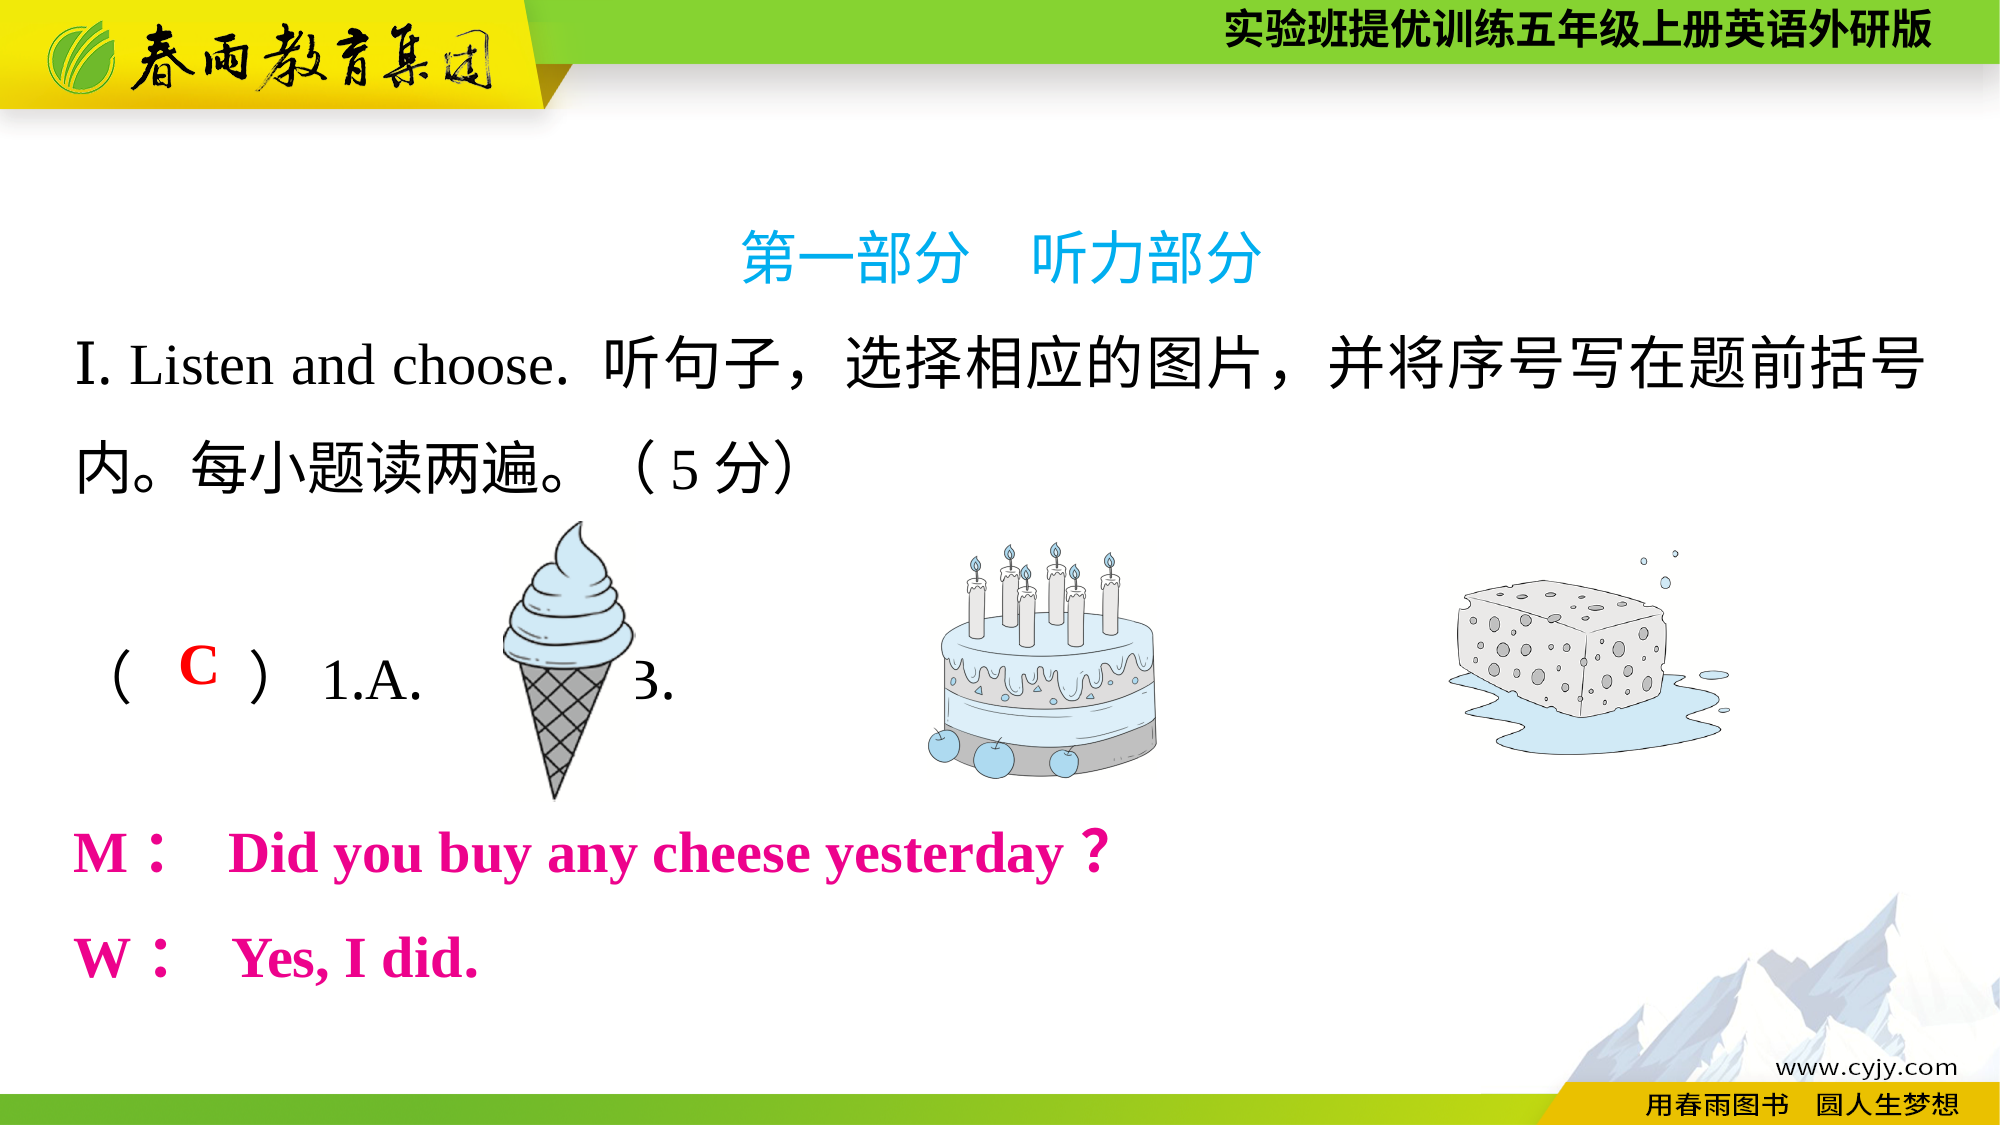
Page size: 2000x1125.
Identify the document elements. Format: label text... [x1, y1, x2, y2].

picture [0, 0, 2000, 1125]
list 第一部分 听力部分 Ⅰ. Listen and choose. 听句子，选择相应的图片，并将序号写在题前括号内。每小题读两遍。（5分） （ ）1.A. B. C. [59, 178, 1944, 724]
text_box M： Did you buy any cheese yesterday？ W： Yes, I did. [59, 772, 1248, 997]
text_box C [163, 618, 236, 704]
